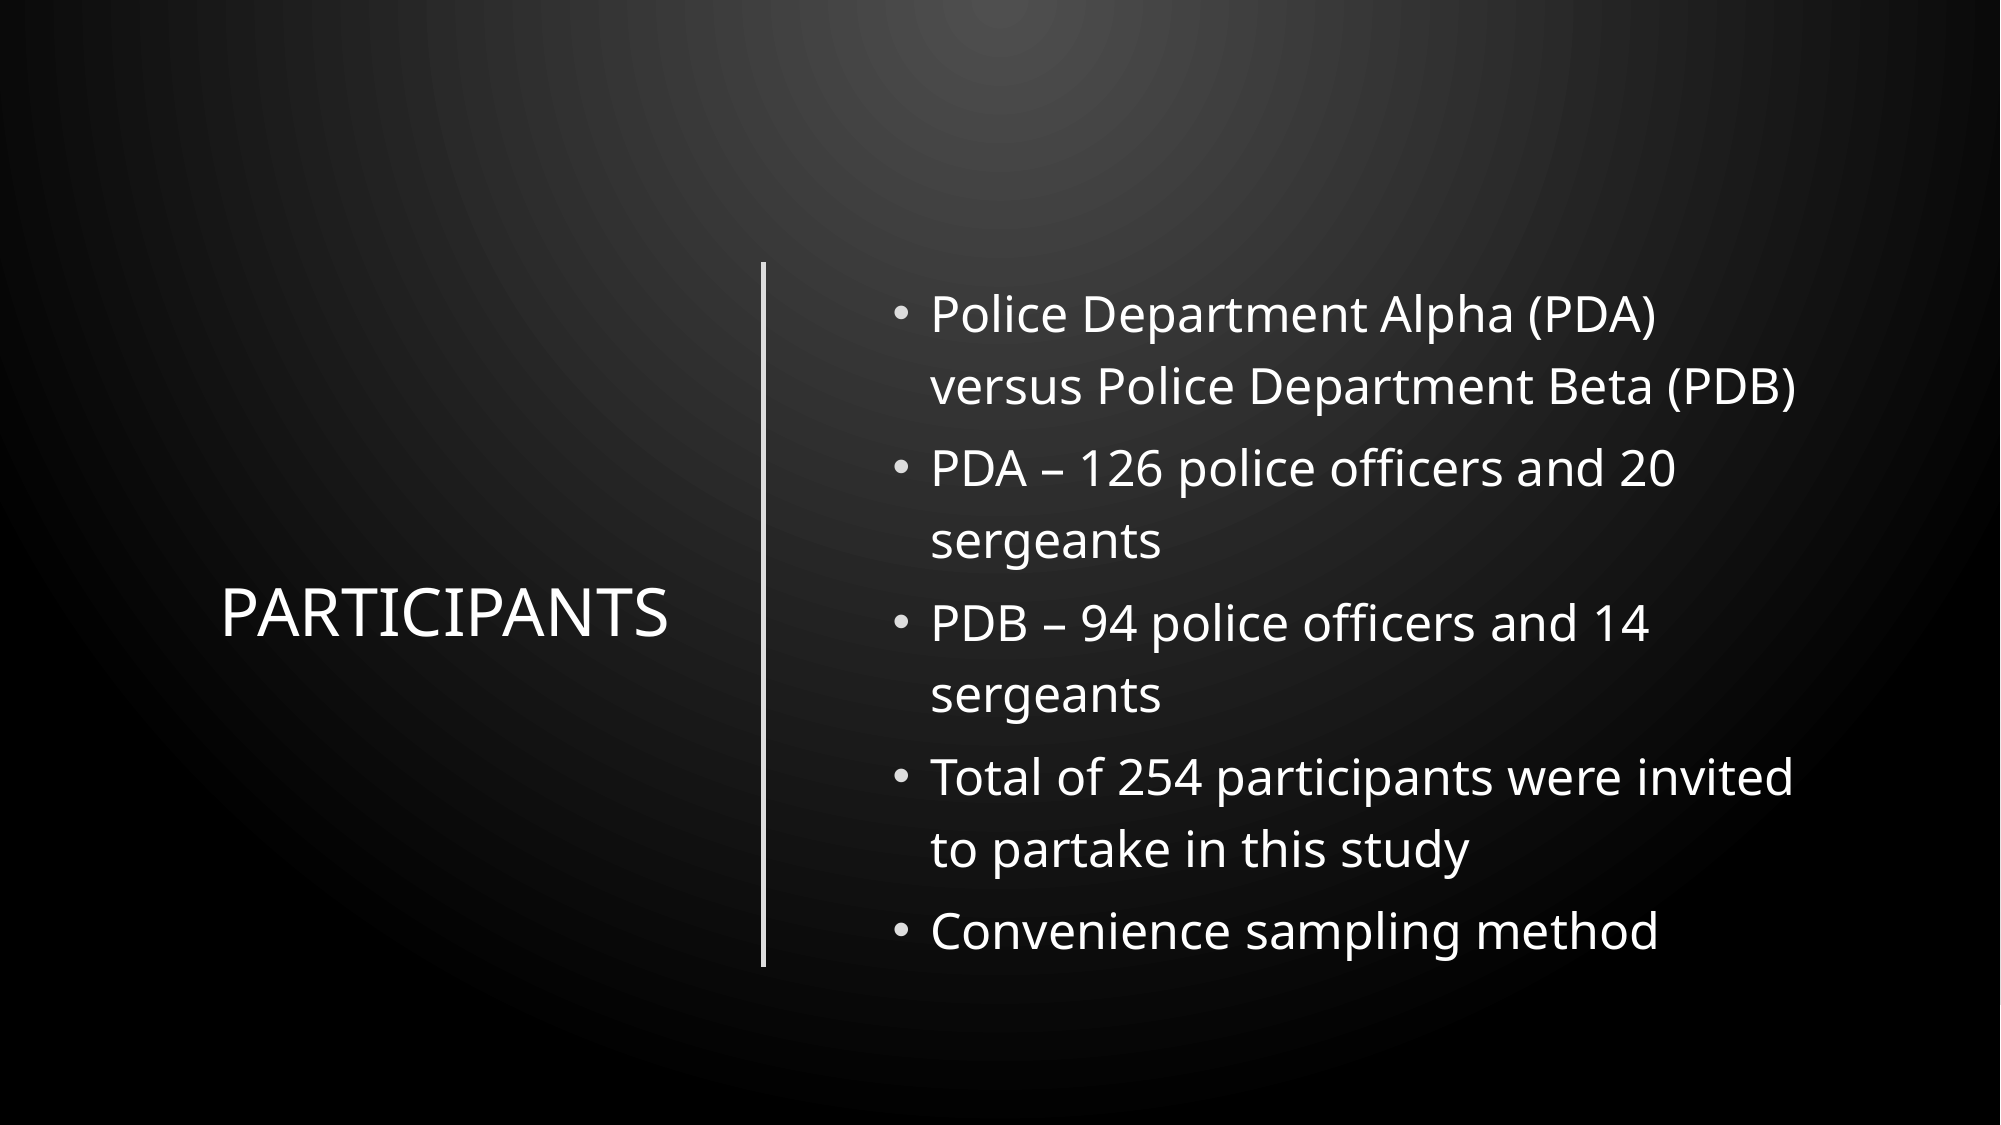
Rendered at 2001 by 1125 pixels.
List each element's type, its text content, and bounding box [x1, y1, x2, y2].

list Police Department Alpha (PDA) versus Police Department Beta (PDB) PDA – 126 police officers and 20 sergeants PDB – 94 police officers and 14 sergeants Total of 254 participants were invited to partake in this study Convenience sampling method [802, 262, 1815, 968]
text_box [0, 0, 2000, 1125]
title Participants [205, 262, 726, 968]
